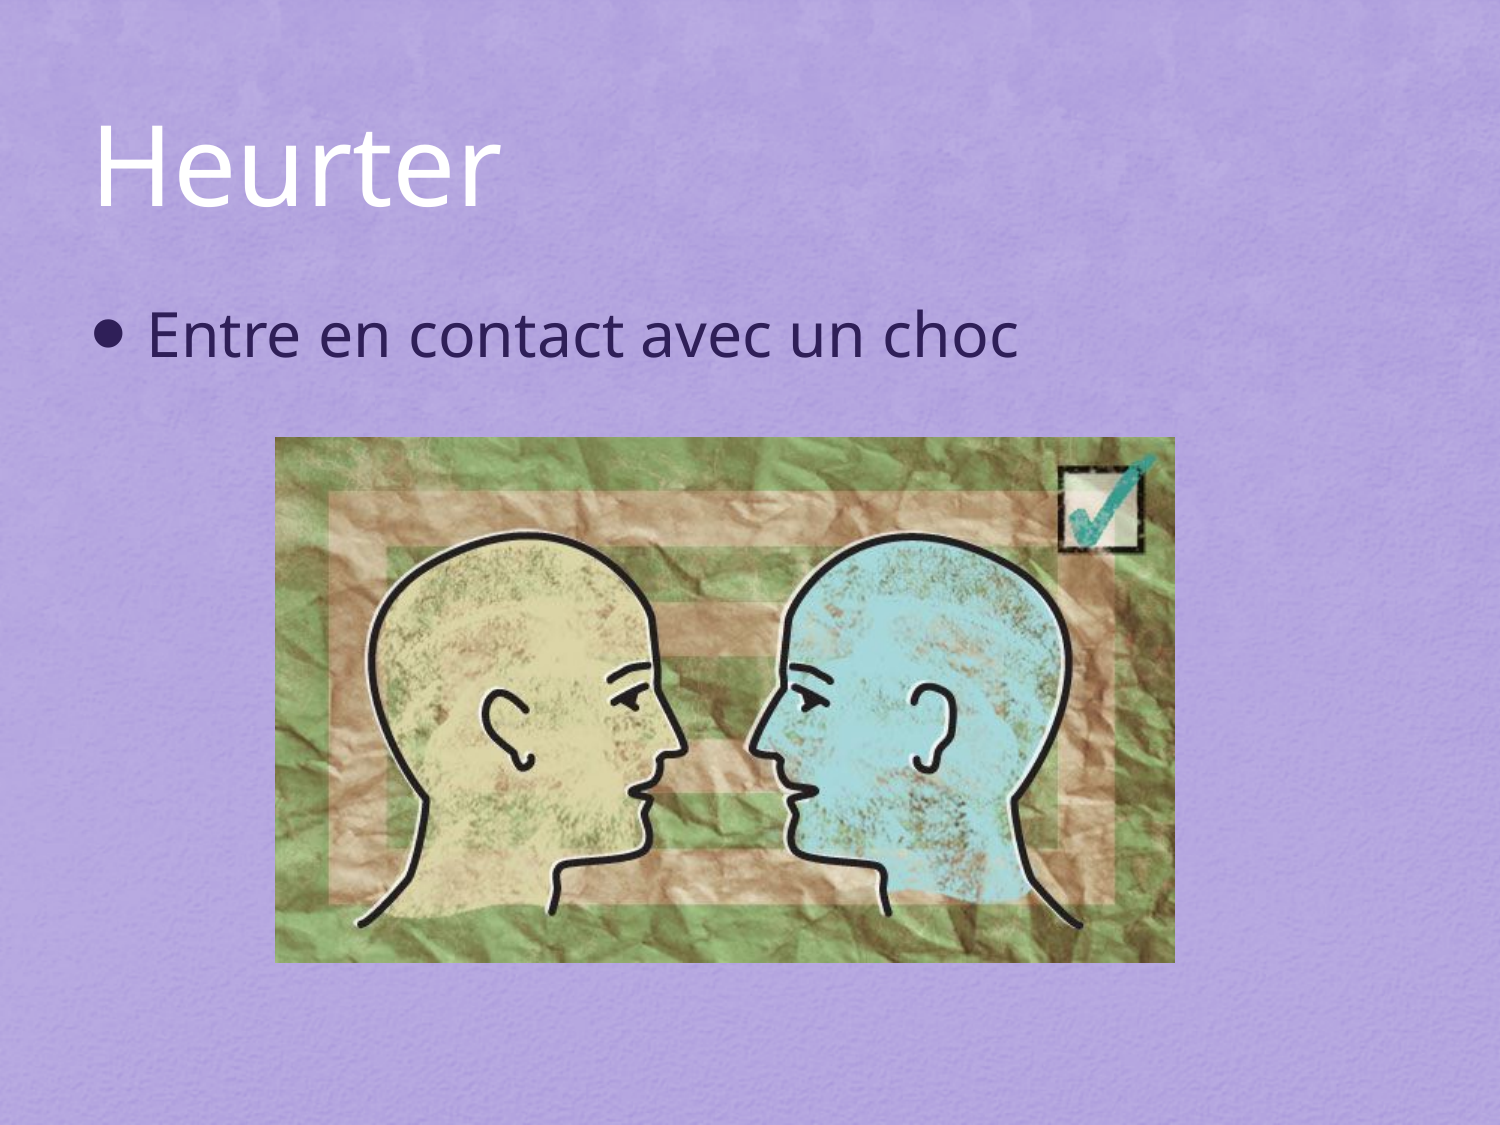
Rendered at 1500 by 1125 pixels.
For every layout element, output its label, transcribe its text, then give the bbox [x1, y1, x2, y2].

picture [272, 434, 1178, 965]
list Entre en contact avec un choc [75, 279, 1425, 1074]
title Heurter [75, 22, 1276, 244]
